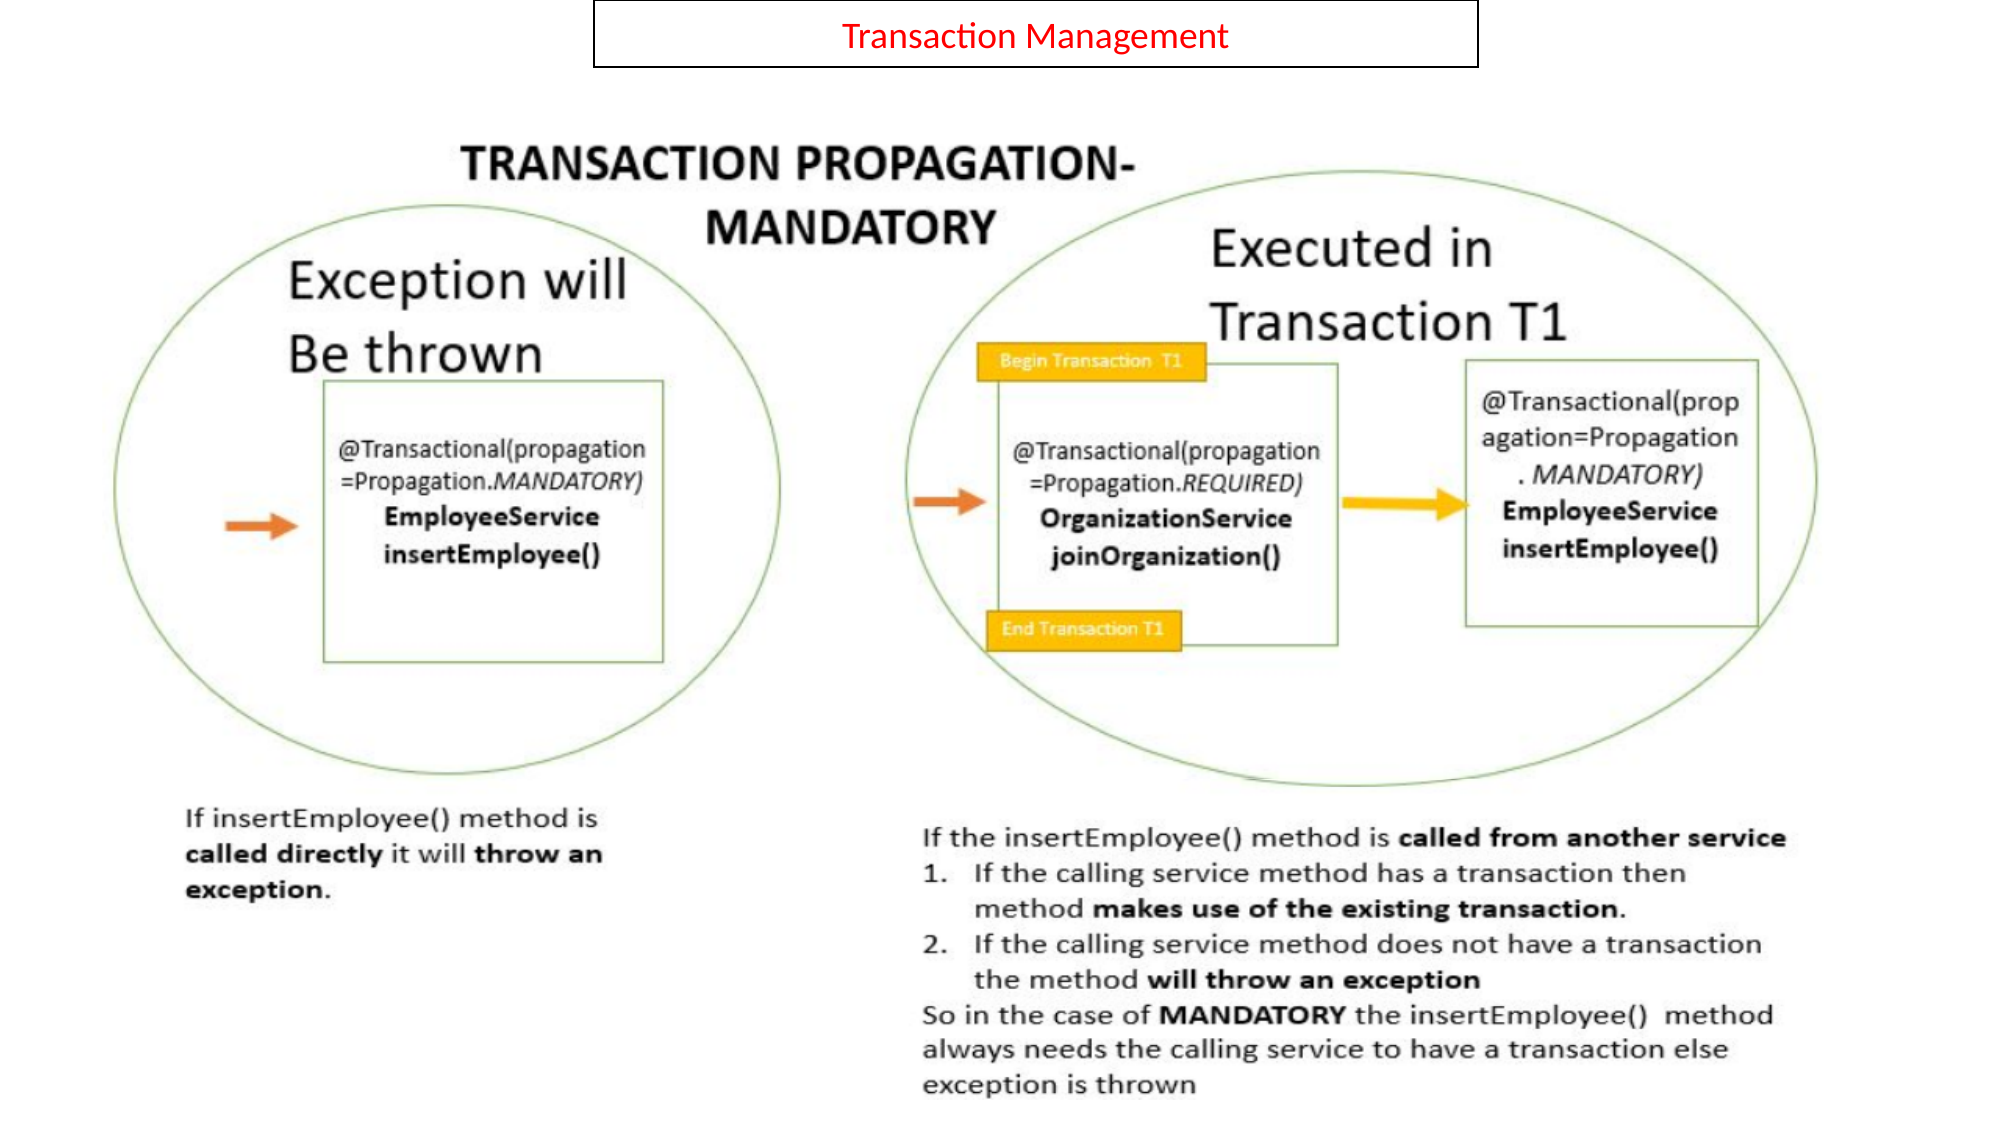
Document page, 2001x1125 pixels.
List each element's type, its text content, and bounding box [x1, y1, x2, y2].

text_box Transaction Management [593, 0, 1479, 68]
picture [37, 81, 1872, 1104]
